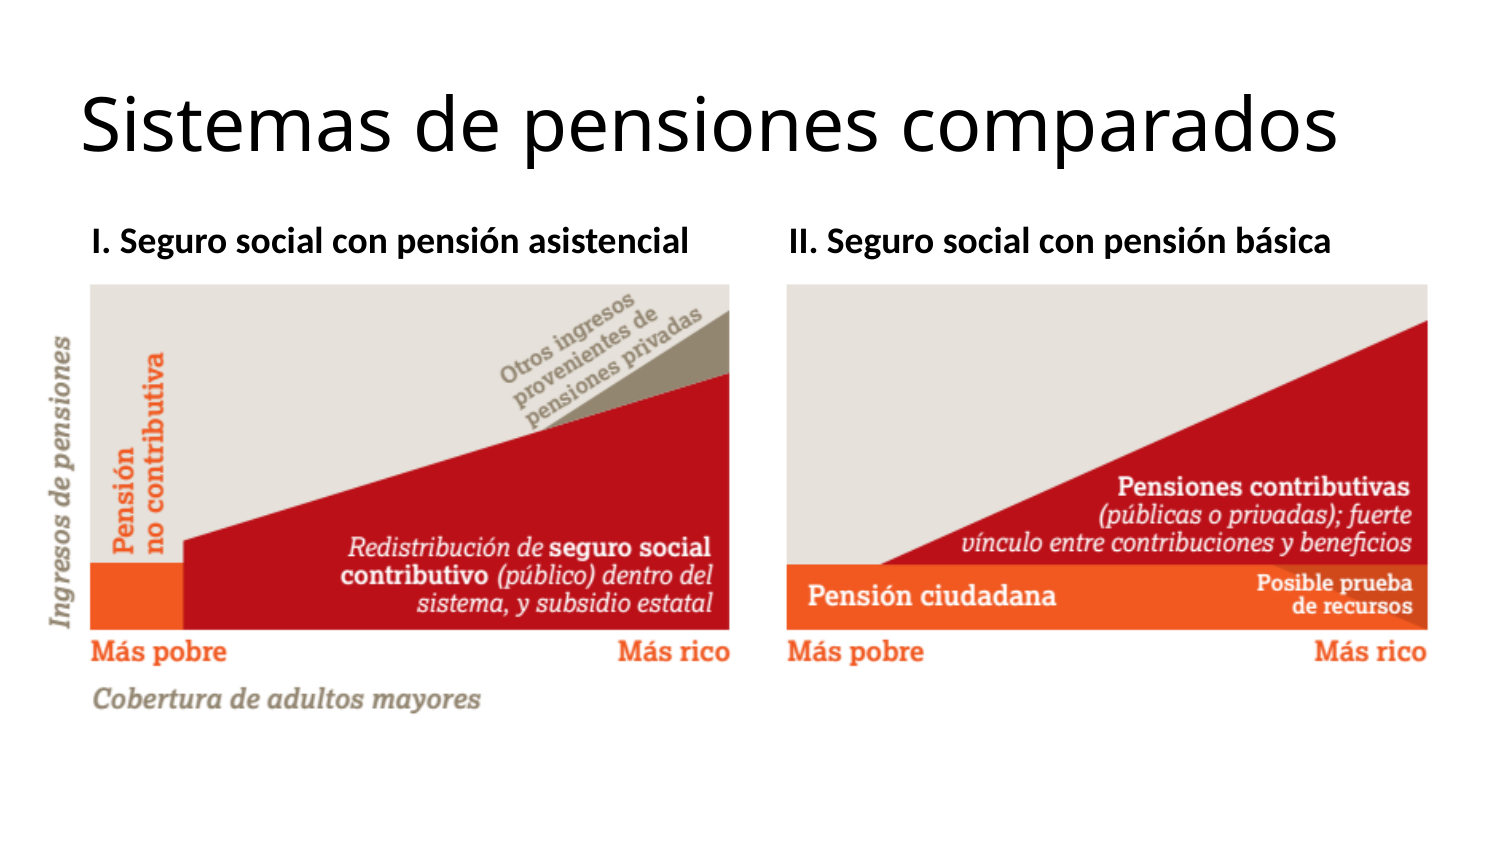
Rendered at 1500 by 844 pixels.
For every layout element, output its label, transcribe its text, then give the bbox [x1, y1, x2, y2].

list I. Seguro social con pensión asistencial [76, 190, 740, 269]
list II. Seguro social con pensión básica [773, 190, 1467, 269]
title Sistemas de pensiones comparados [65, 56, 1415, 198]
picture [33, 273, 1447, 717]
